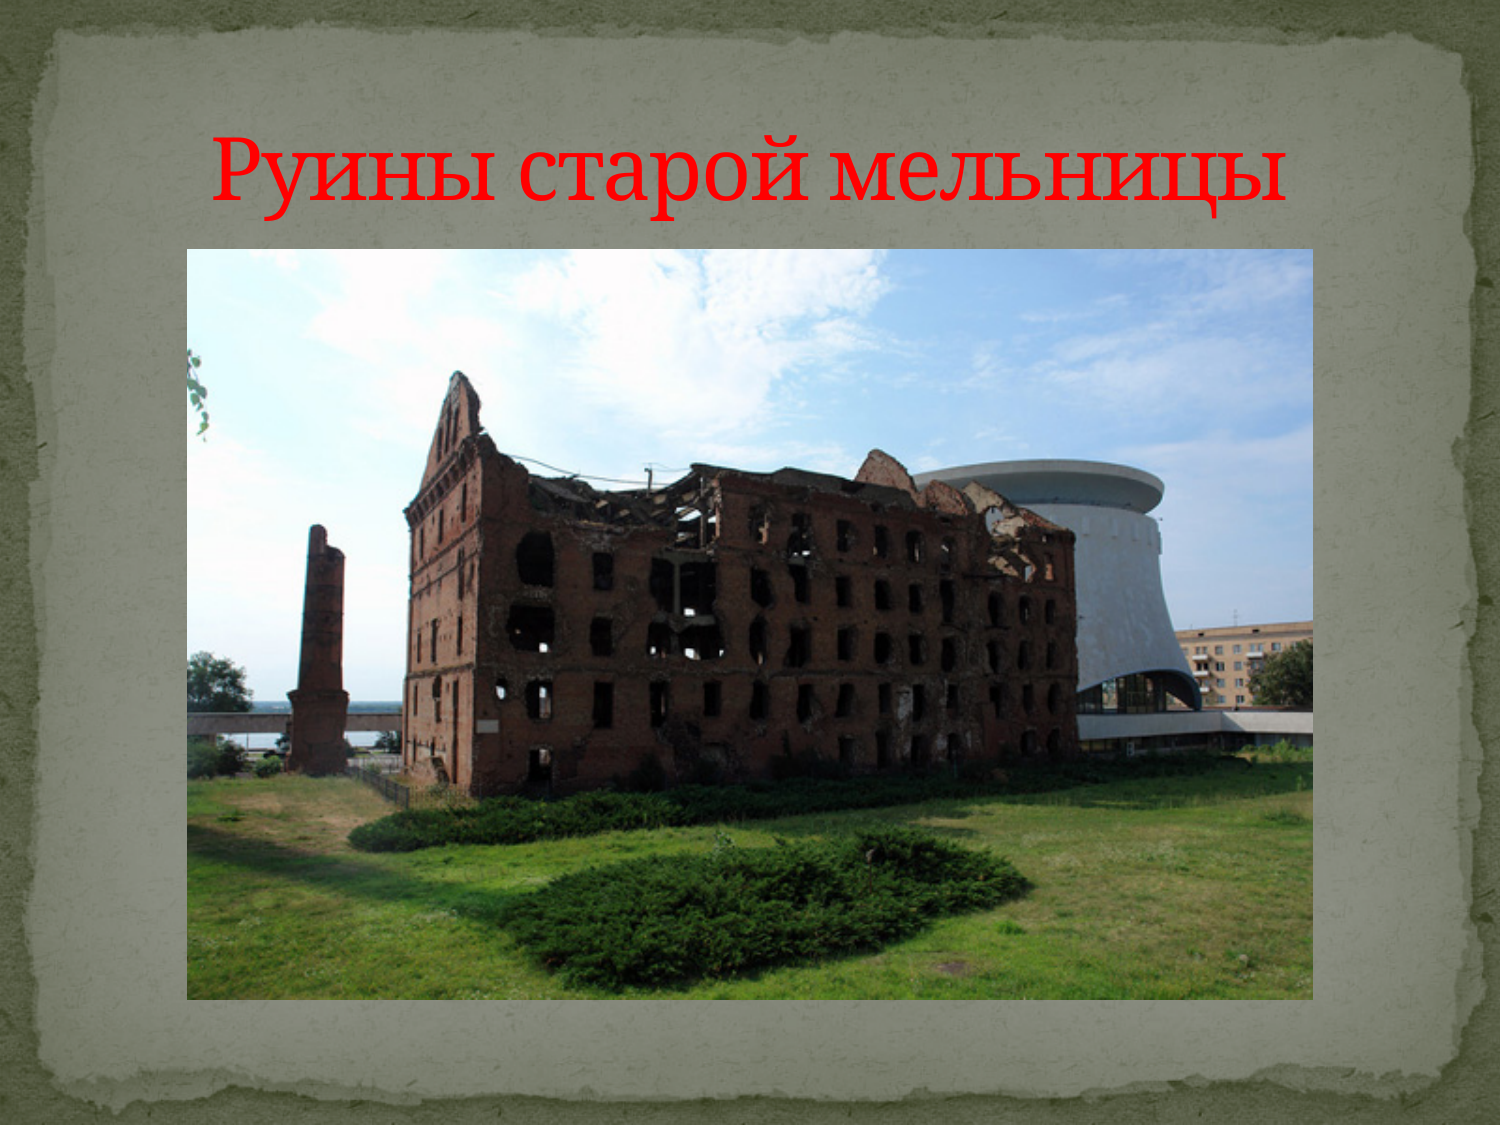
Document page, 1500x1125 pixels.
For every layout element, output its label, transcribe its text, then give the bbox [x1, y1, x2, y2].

title Руины старой мельницы [74, 24, 1425, 225]
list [190, 252, 1311, 997]
